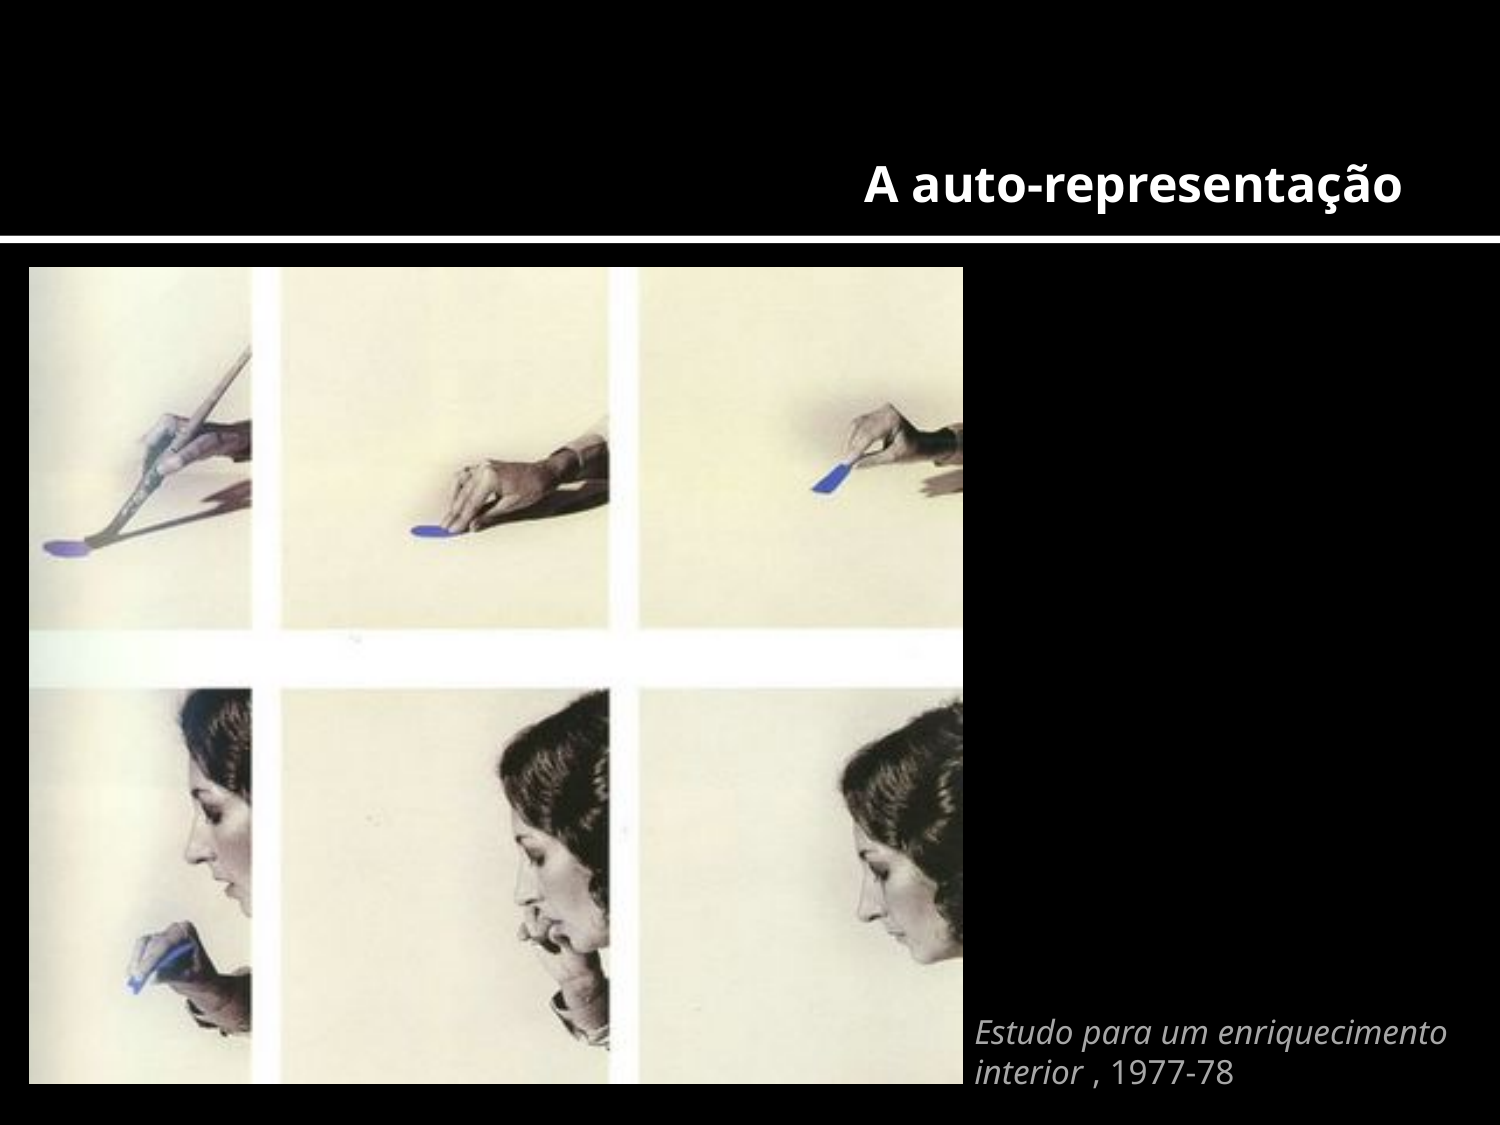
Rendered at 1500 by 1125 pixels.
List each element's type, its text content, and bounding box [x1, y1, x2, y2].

text_box A auto-representação [560, 125, 1412, 239]
list Estudo para um enriquecimento interior , 1977-78 [950, 996, 1465, 1125]
picture [29, 267, 963, 1084]
